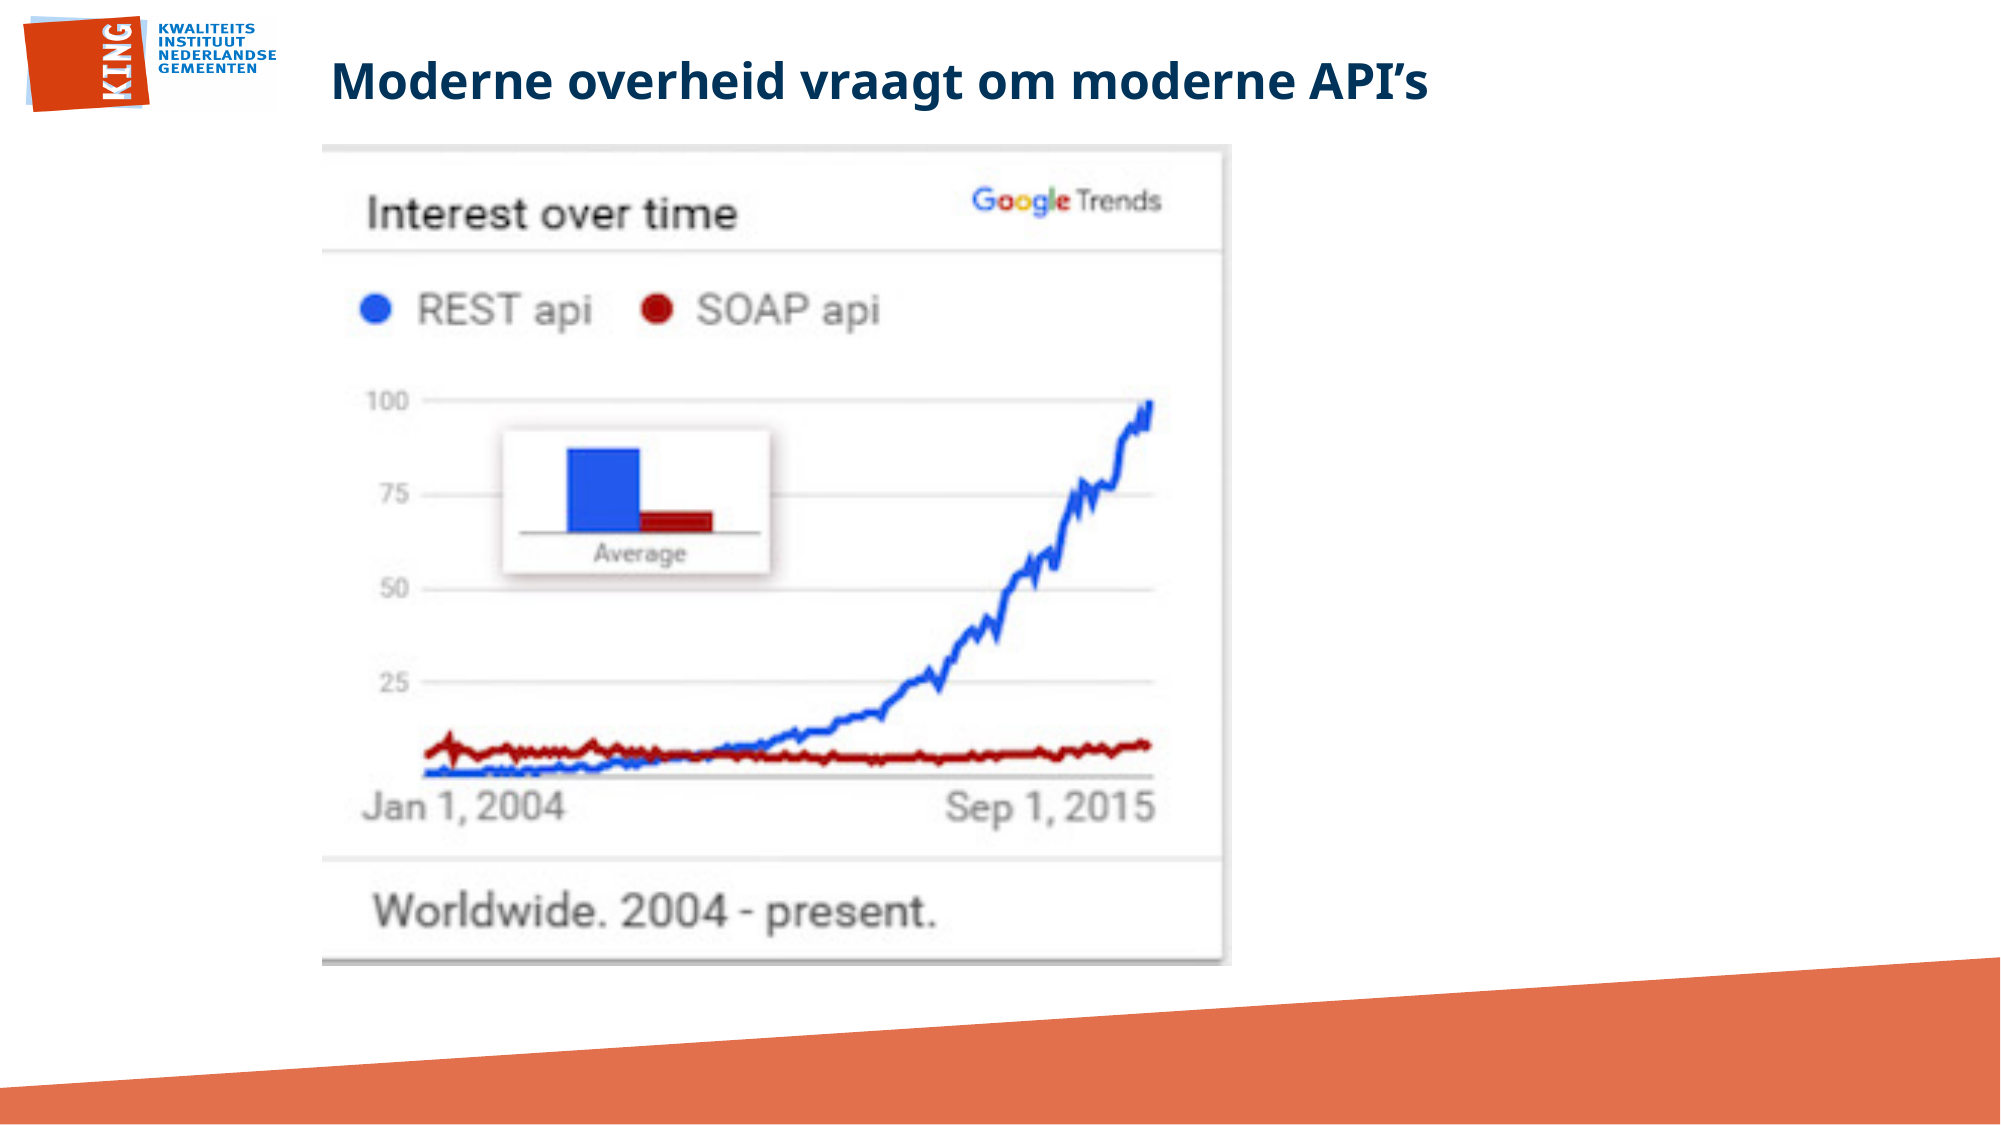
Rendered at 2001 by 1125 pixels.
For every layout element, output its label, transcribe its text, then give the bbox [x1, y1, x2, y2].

picture [322, 144, 1232, 966]
picture [23, 16, 276, 112]
title Moderne overheid vraagt om moderne API’s [314, 14, 2000, 145]
